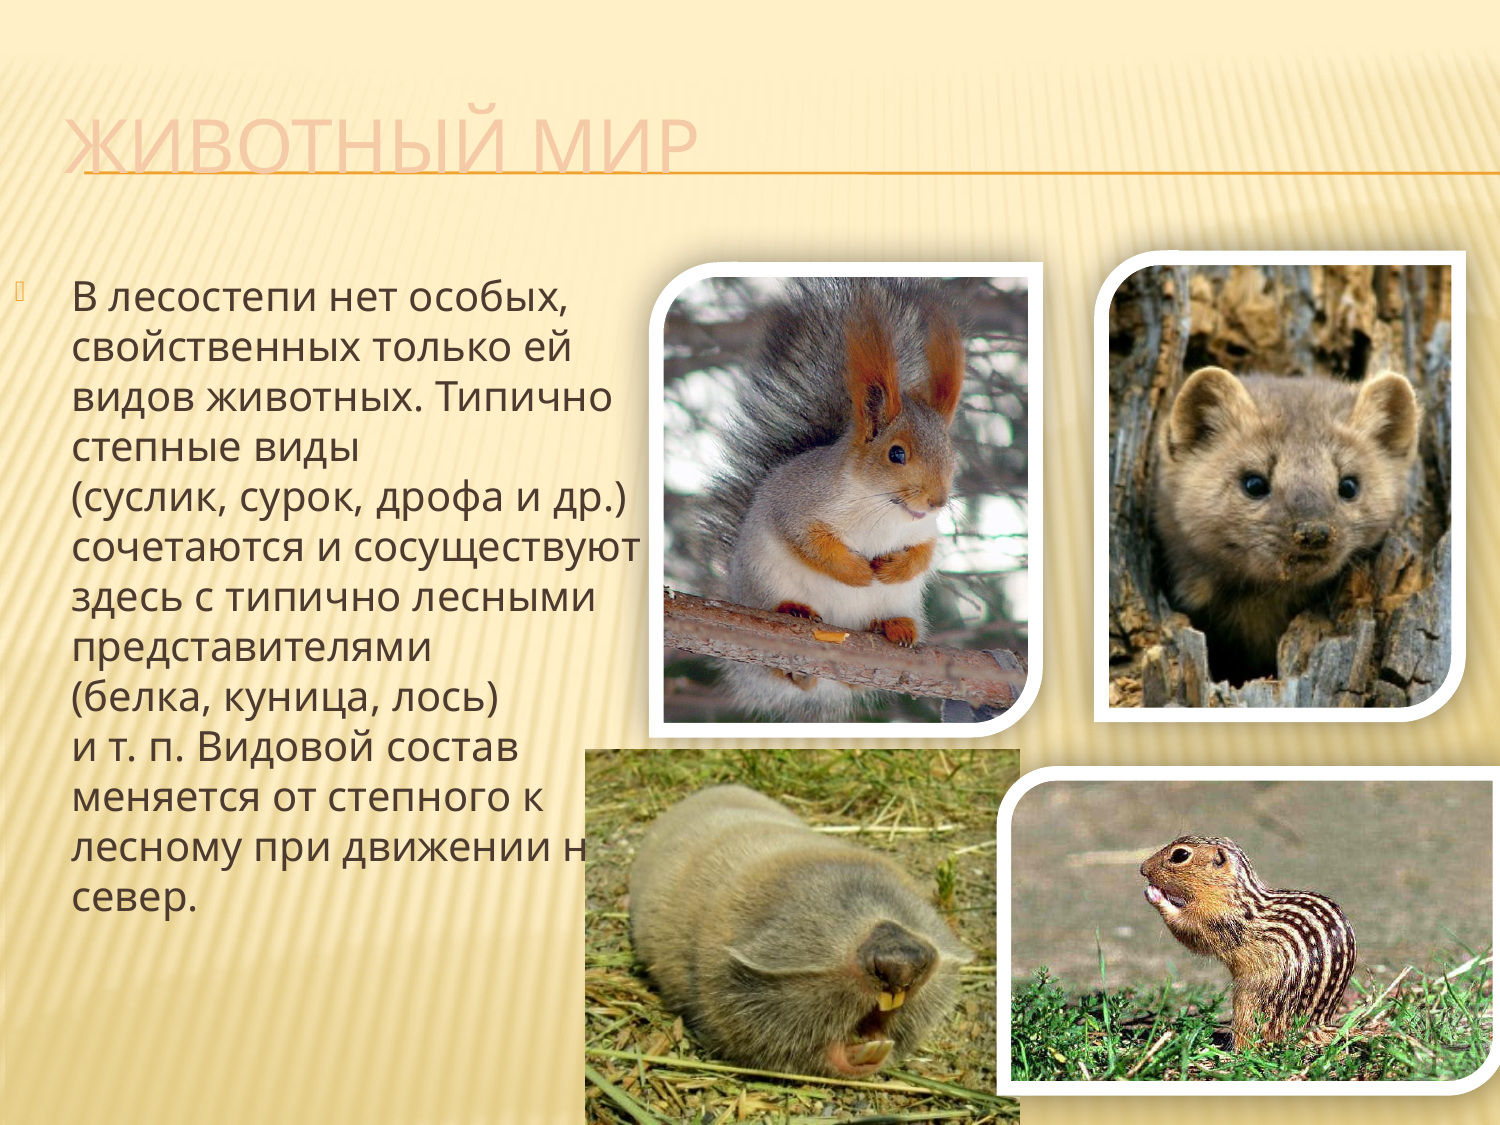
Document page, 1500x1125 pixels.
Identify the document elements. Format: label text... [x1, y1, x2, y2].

title Животный мир [50, 75, 1475, 213]
picture [585, 749, 1500, 1125]
picture [1101, 257, 1459, 716]
picture [655, 269, 1036, 731]
list В лесостепи нет особых, свойственных только ей видов животных. Типично степные виды (суслик, сурок, дрофа и др.) сочетаются и сосуществуют здесь с типично лесными представителями (белка, куница, лось) и т. п. Видовой состав меняется от степного к лесному при движении на север. [0, 262, 654, 1059]
